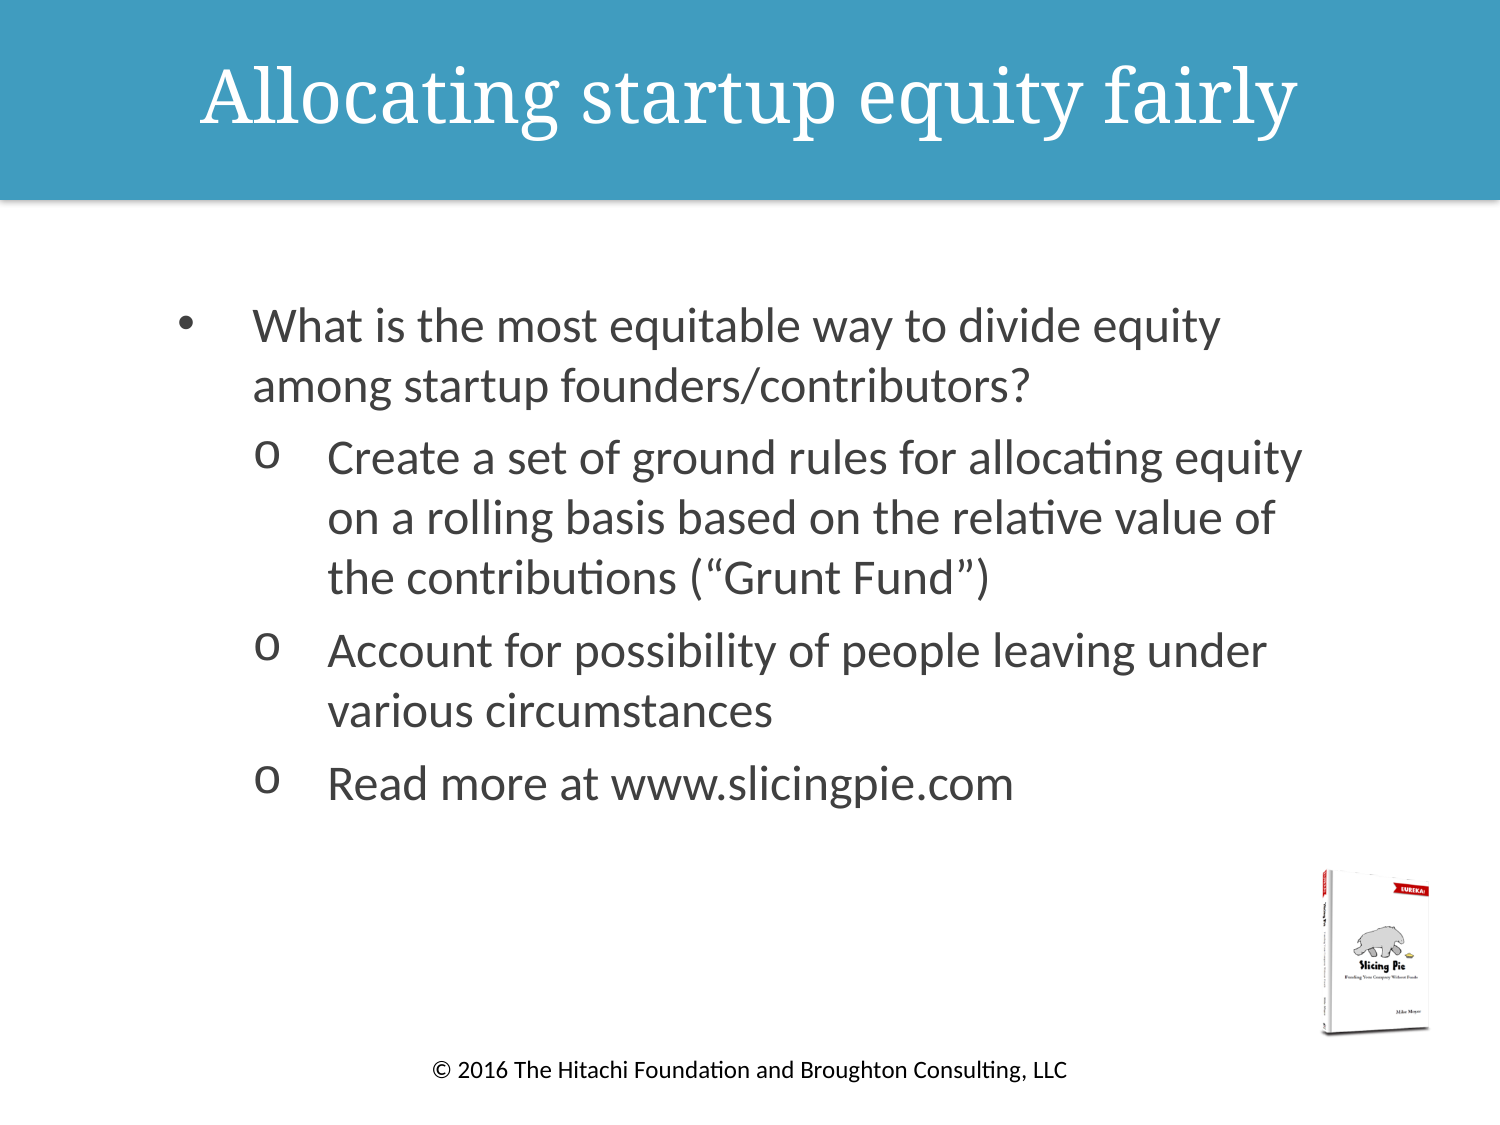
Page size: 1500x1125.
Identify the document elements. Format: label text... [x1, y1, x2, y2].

text_box What is the most equitable way to divide equity among startup founders/contributors? Create a set of ground rules for allocating equity on a rolling basis based on the relative value of the contributions (“Grunt Fund”) Account for possibility of people leaving under various circumstances Read more at www.slicingpie.com [87, 285, 1363, 818]
title Allocating startup equity fairly [112, 24, 1388, 163]
picture [1312, 862, 1439, 1039]
